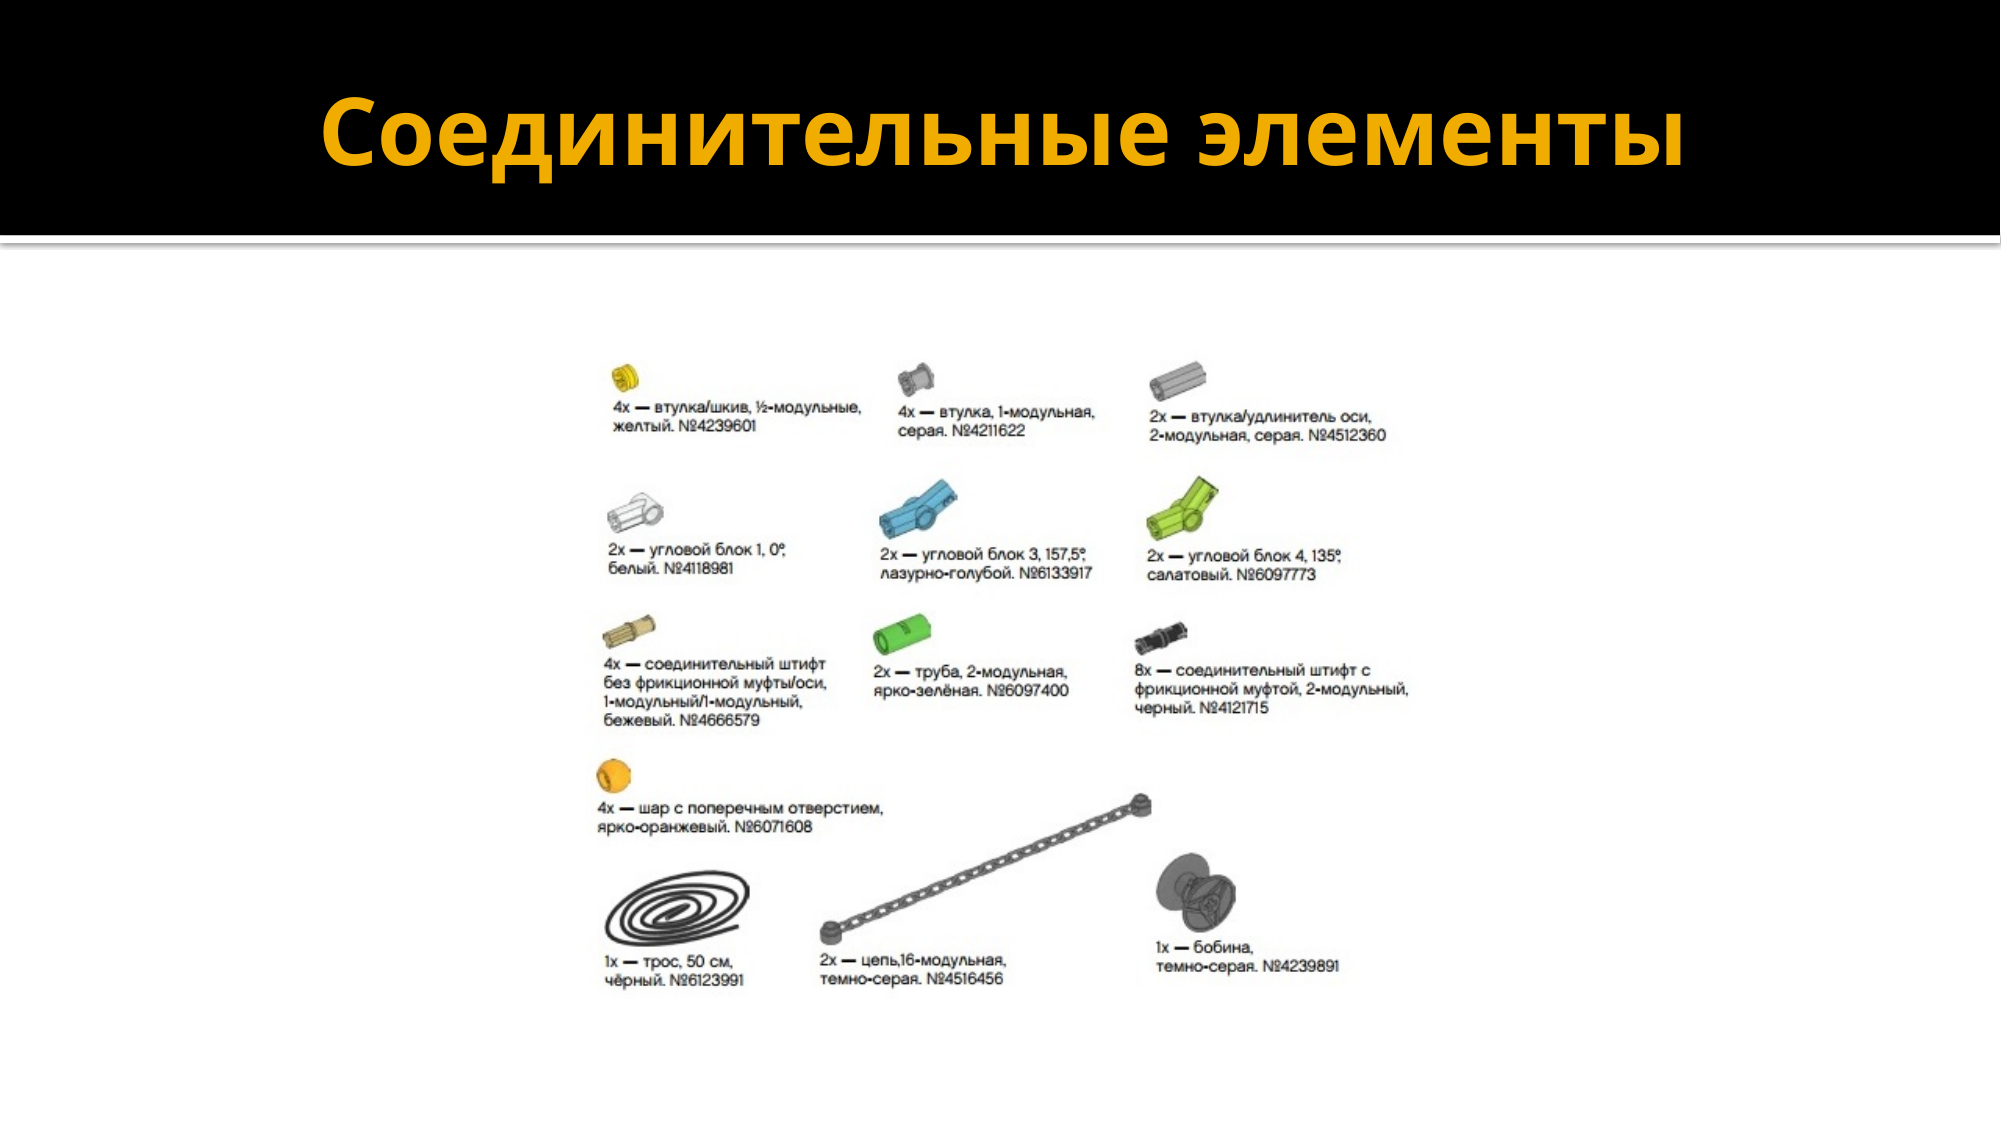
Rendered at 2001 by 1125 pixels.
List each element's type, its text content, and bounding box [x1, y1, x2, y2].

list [567, 333, 1433, 1008]
title Соединительные элементы [99, 25, 1900, 231]
